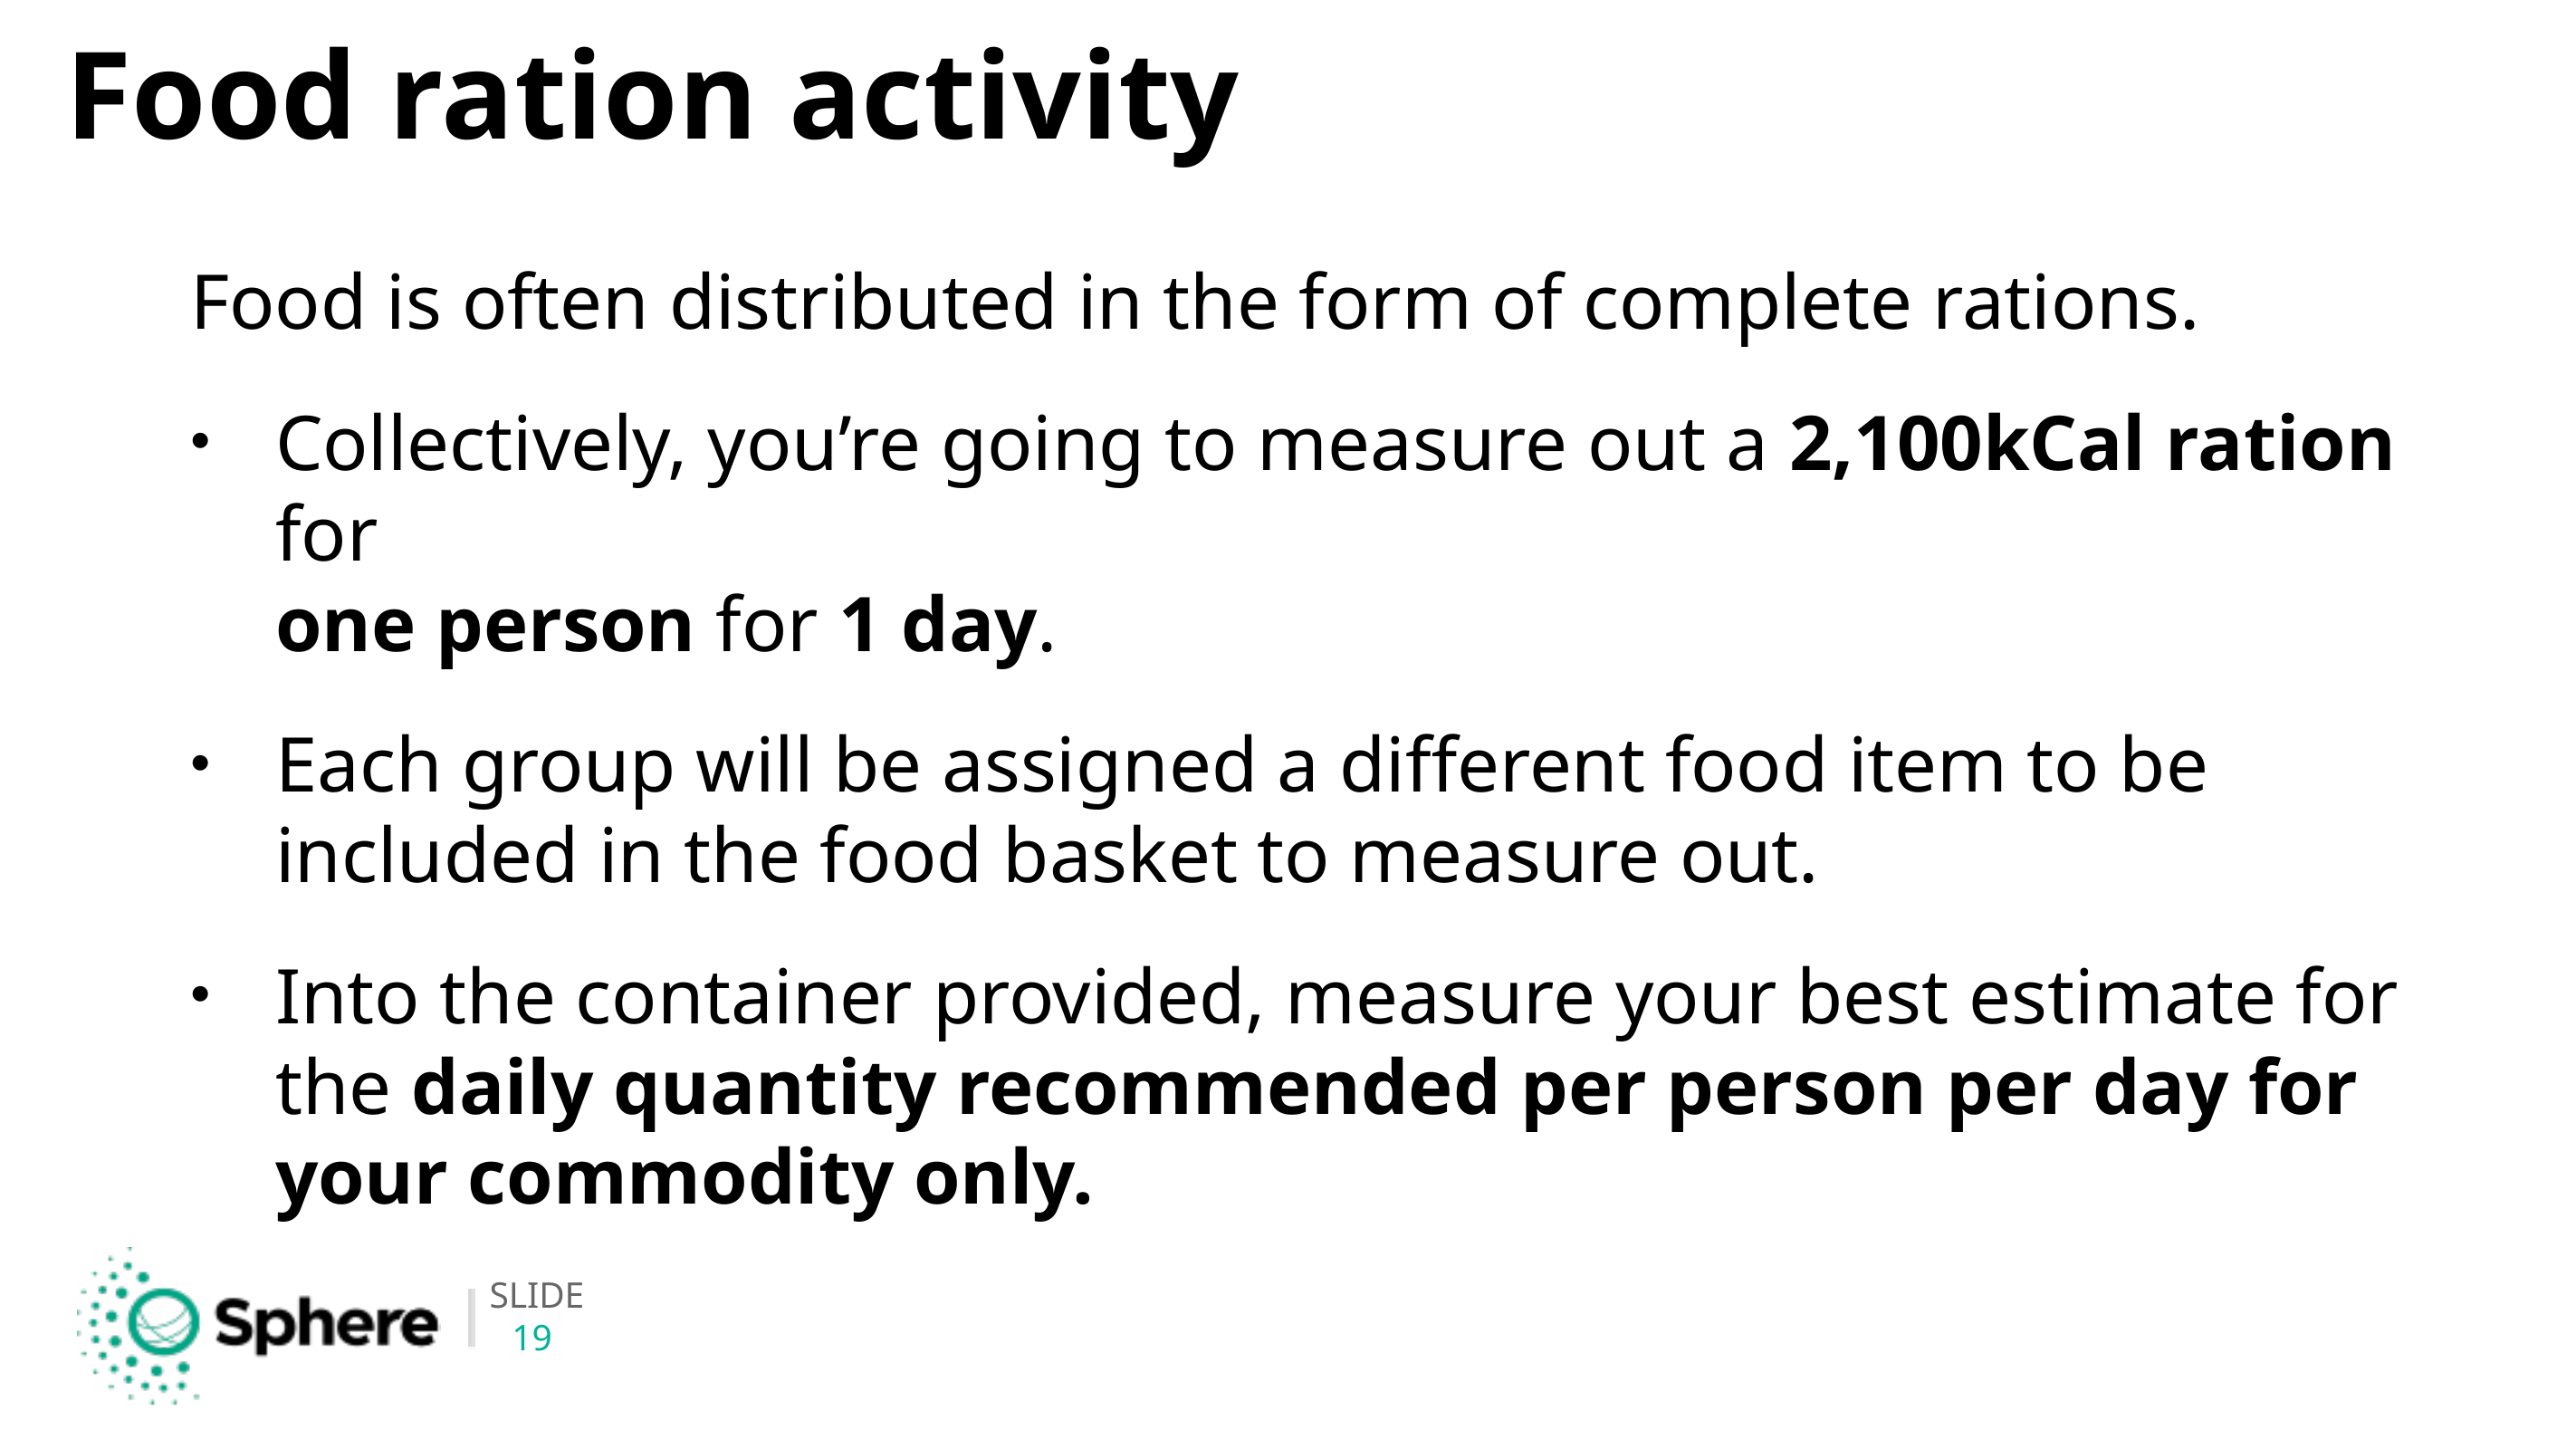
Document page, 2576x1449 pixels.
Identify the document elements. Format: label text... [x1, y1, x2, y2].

picture [77, 1247, 441, 1407]
list Food is often distributed in the form of complete rations. Collectively, you’re going to measure out a 2,100kCal ration for one person for 1 day. Each group will be assigned a different food item to be included in the food basket to measure out. Into the container provided, measure your best estimate for the daily quantity recommended per person per day for your commodity only. [182, 245, 2481, 1327]
slide_number 19 [503, 1307, 568, 1369]
picture [468, 1327, 479, 1349]
title Food ration activity [57, 10, 2131, 179]
